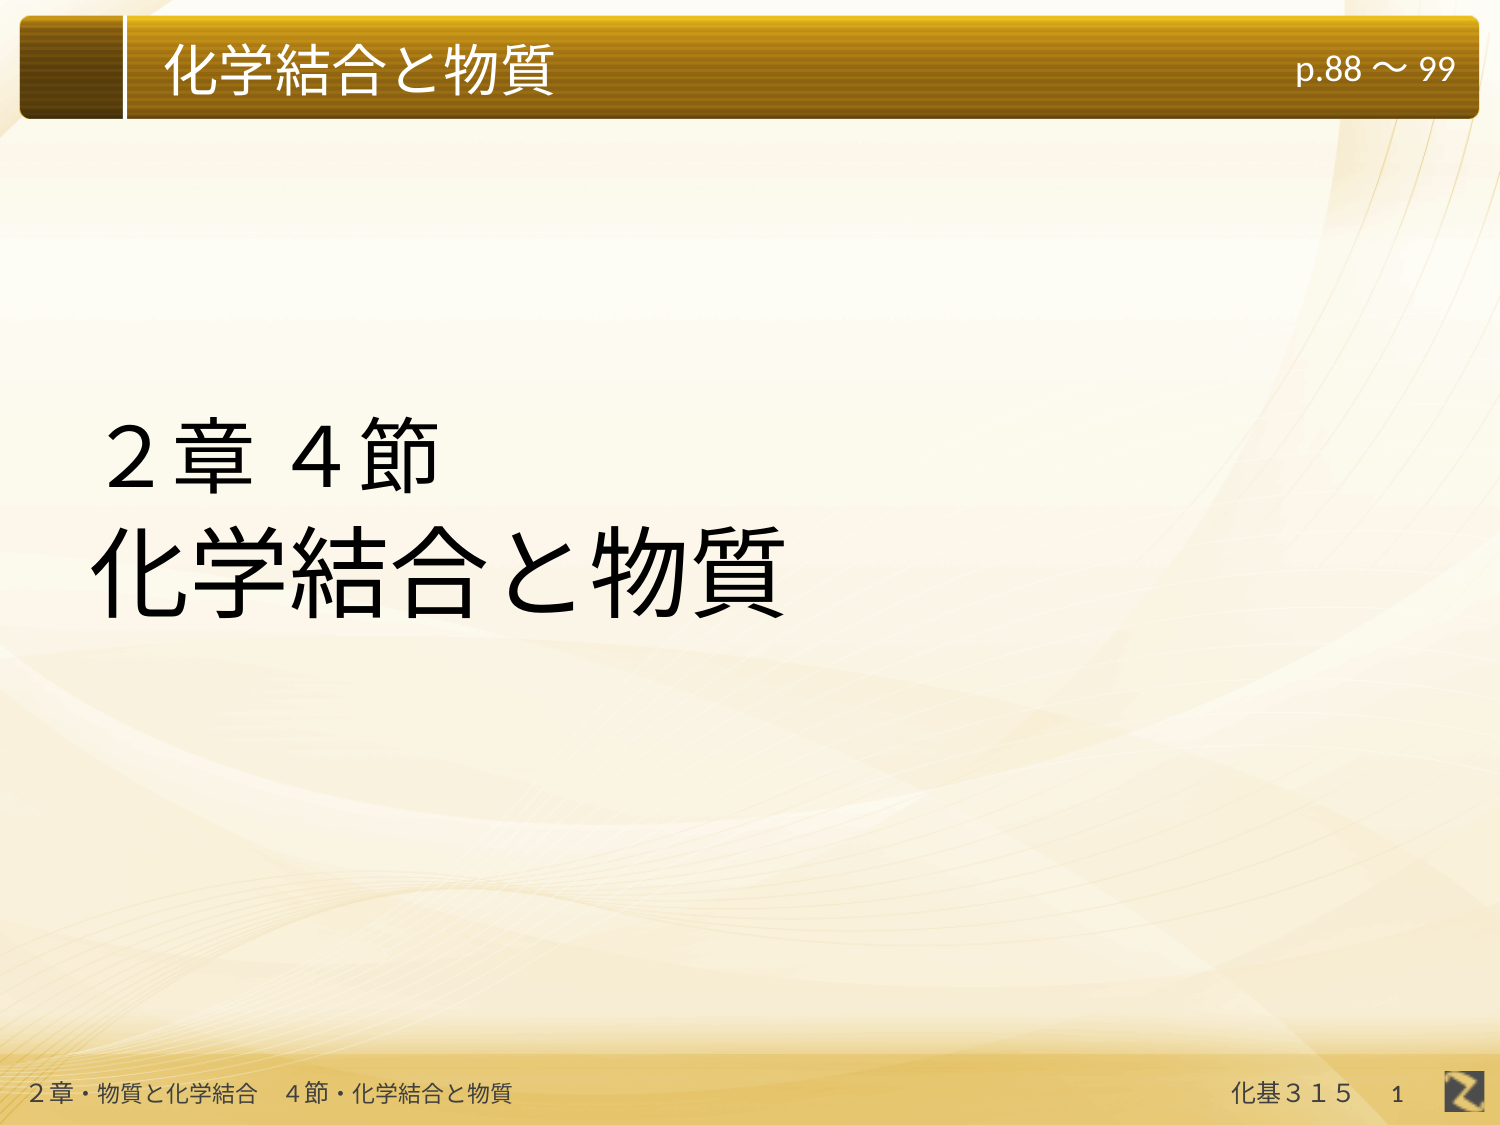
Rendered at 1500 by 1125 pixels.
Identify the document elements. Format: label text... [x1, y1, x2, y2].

picture [0, 0, 1500, 1125]
list ２章 ４節 [75, 397, 1233, 504]
slide_number 1 [1358, 1070, 1437, 1118]
title 化学結合と物質 [75, 503, 1425, 835]
